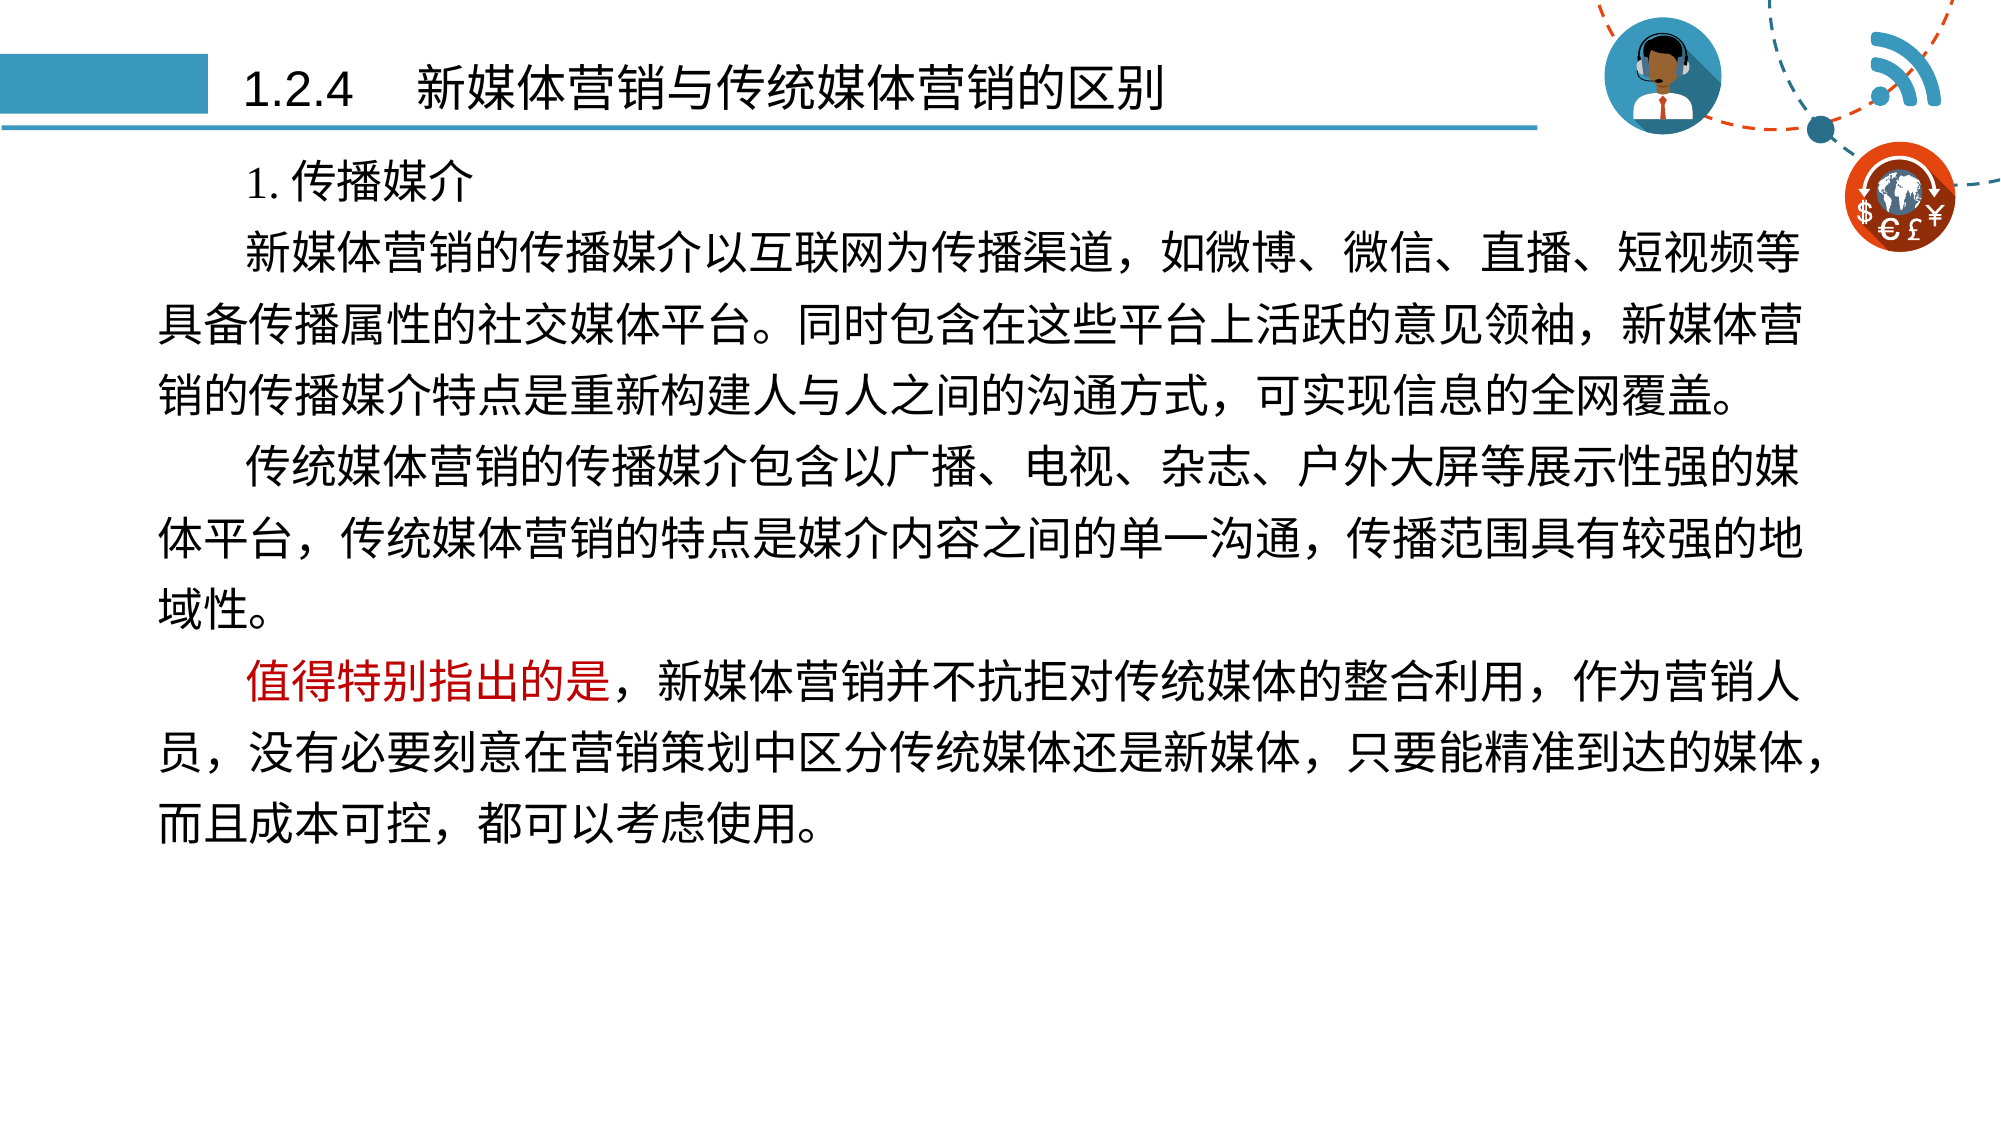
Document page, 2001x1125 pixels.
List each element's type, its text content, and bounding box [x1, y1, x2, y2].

title 1.2.4 新媒体营销与传统媒体营销的区别 [222, 55, 1863, 127]
list 1.传播媒介 新媒体营销的传播媒介以互联网为传播渠道，如微博、微信、直播、短视频等具备传播属性的社交媒体平台。同时包含在这些平台上活跃的意见领袖，新媒体营销的传播媒介特点是重新构建人与人之间的沟通方式，可实现信息的全网覆盖。 传统媒体营销的传播媒介包含以广播、电视、杂志、户外大屏等展示性强的媒体平台，传统媒体营销的特点是媒介内容之间的单一沟通，传播范围具有较强的地域性。 值得特别指出的是，新媒体营销并不抗拒对传统媒体的整合利用，作为营销人员，没有必要刻意在营销策划中区分传统媒体还是新媒体，只要能精准到达的媒体，而且成本可控，都可以考虑使用。 [137, 126, 1841, 1014]
